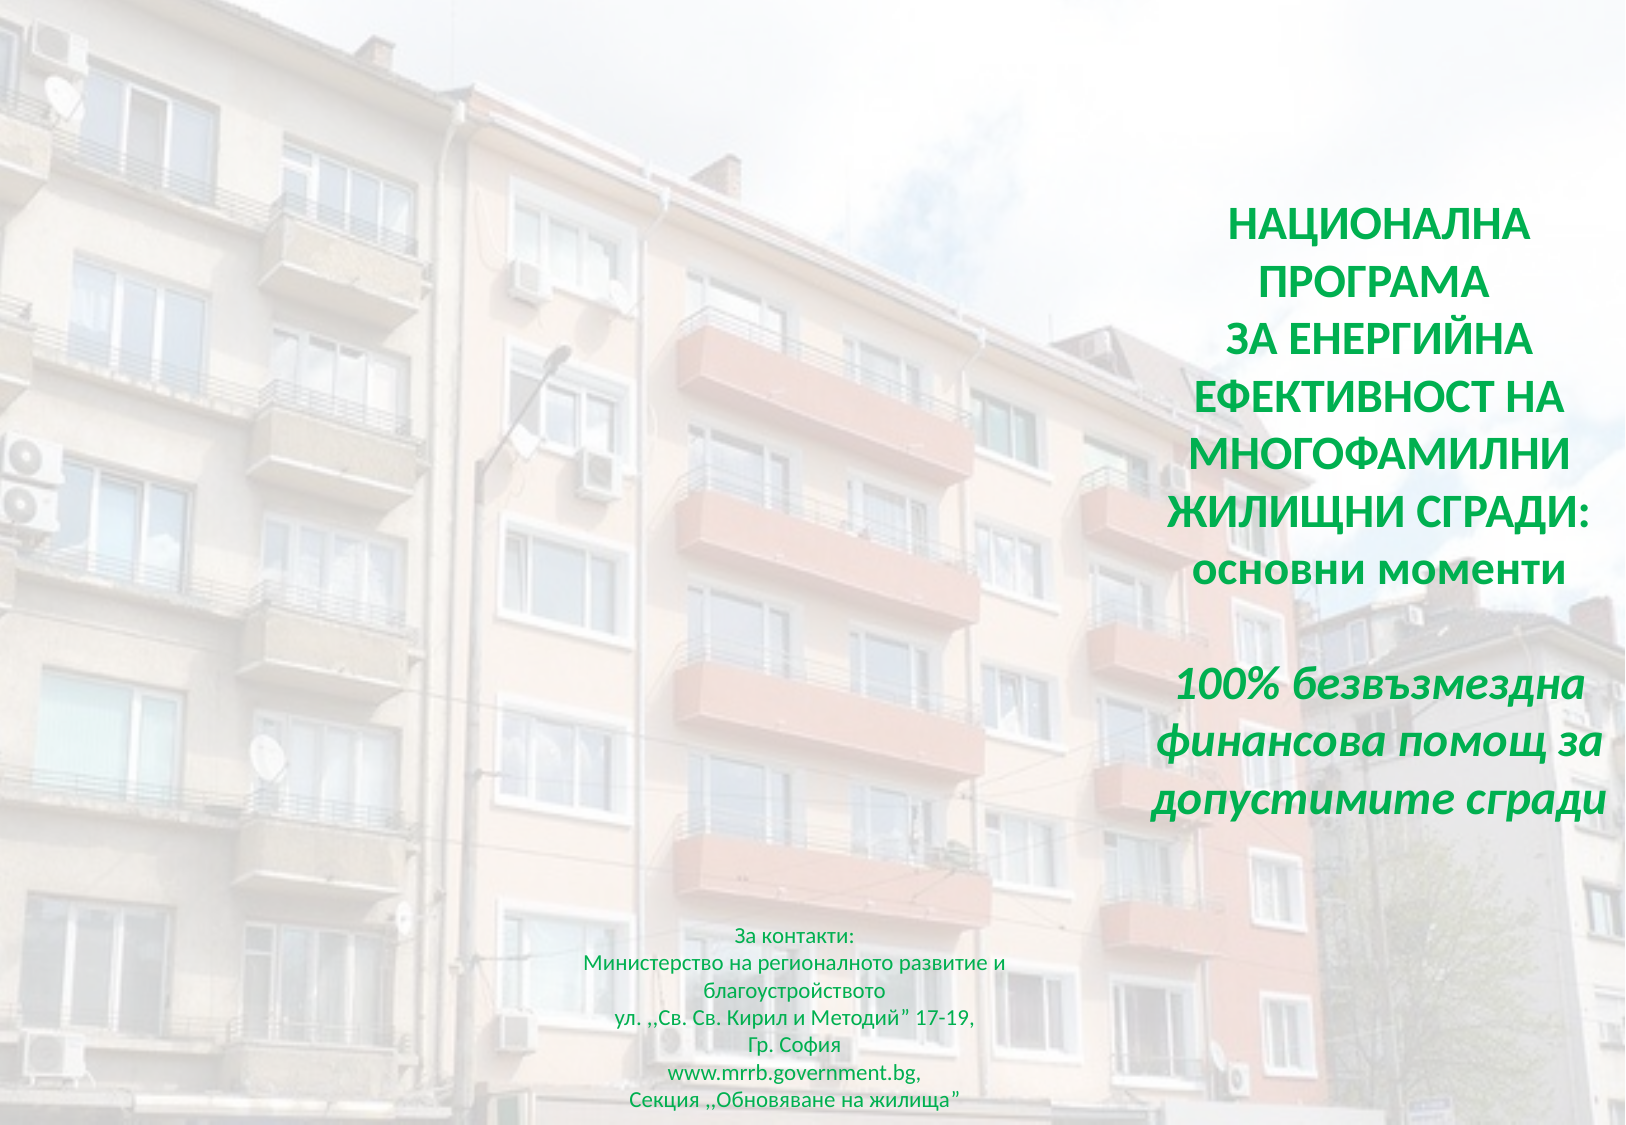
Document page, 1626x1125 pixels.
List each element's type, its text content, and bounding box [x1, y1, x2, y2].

text_box НАЦИОНАЛНА ПРОГРАМА ЗА ЕНЕРГИЙНА ЕФЕКТИВНОСТ НА МНОГОФАМИЛНИ ЖИЛИЩНИ СГРАДИ: основни моменти 100% безвъзмездна финансова помощ за допустимите сгради [1134, 184, 1625, 832]
text_box За контакти: Министерство на регионалното развитие и благоустройството ул. ,,Св. Св. Кирил и Методий” 17-19, Гр. София www.mrrb.government.bg, Секция ,,Обновяване на жилища” [517, 912, 1073, 1125]
